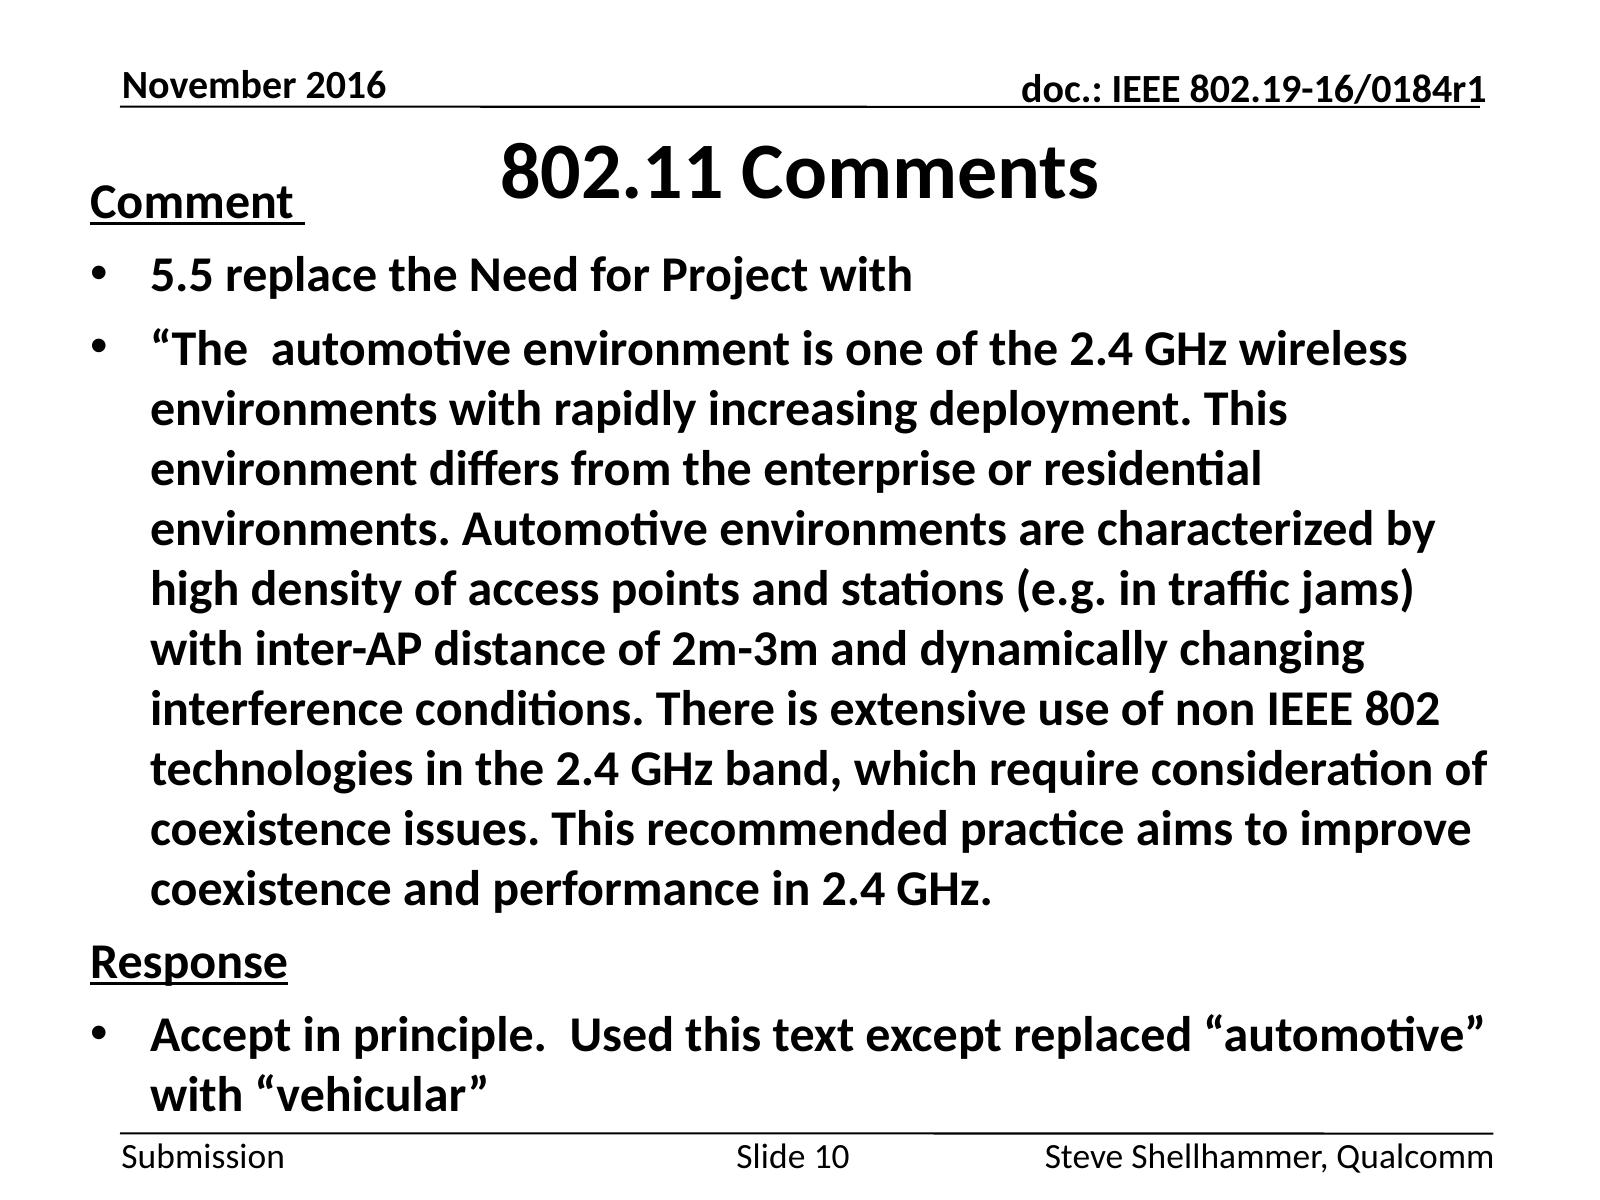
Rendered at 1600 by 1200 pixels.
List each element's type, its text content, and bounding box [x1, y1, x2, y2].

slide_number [121, 58, 451, 107]
title 802.11 Comments [119, 107, 1480, 160]
slide_number Slide 10 [733, 1132, 854, 1197]
list Comment 5.5 replace the Need for Project with “The automotive environment is one of the 2.4 GHz wireless environments with rapidly increasing deployment. This environment differs from the enterprise or residential environments. Automotive environments are characterized by high density of access points and stations (e.g. in traffic jams) with inter-AP distance of 2m-3m and dynamically changing interference conditions. There is extensive use of non IEEE 802 technologies in the 2.4 GHz band, which require consideration of coexistence issues. This recommended practice aims to improve coexistence and performance in 2.4 GHz. Response Accept in principle. Used this text except replaced “automotive” with “vehicular” [74, 160, 1526, 1134]
footer Steve Shellhammer, Qualcomm [937, 1132, 1495, 1174]
